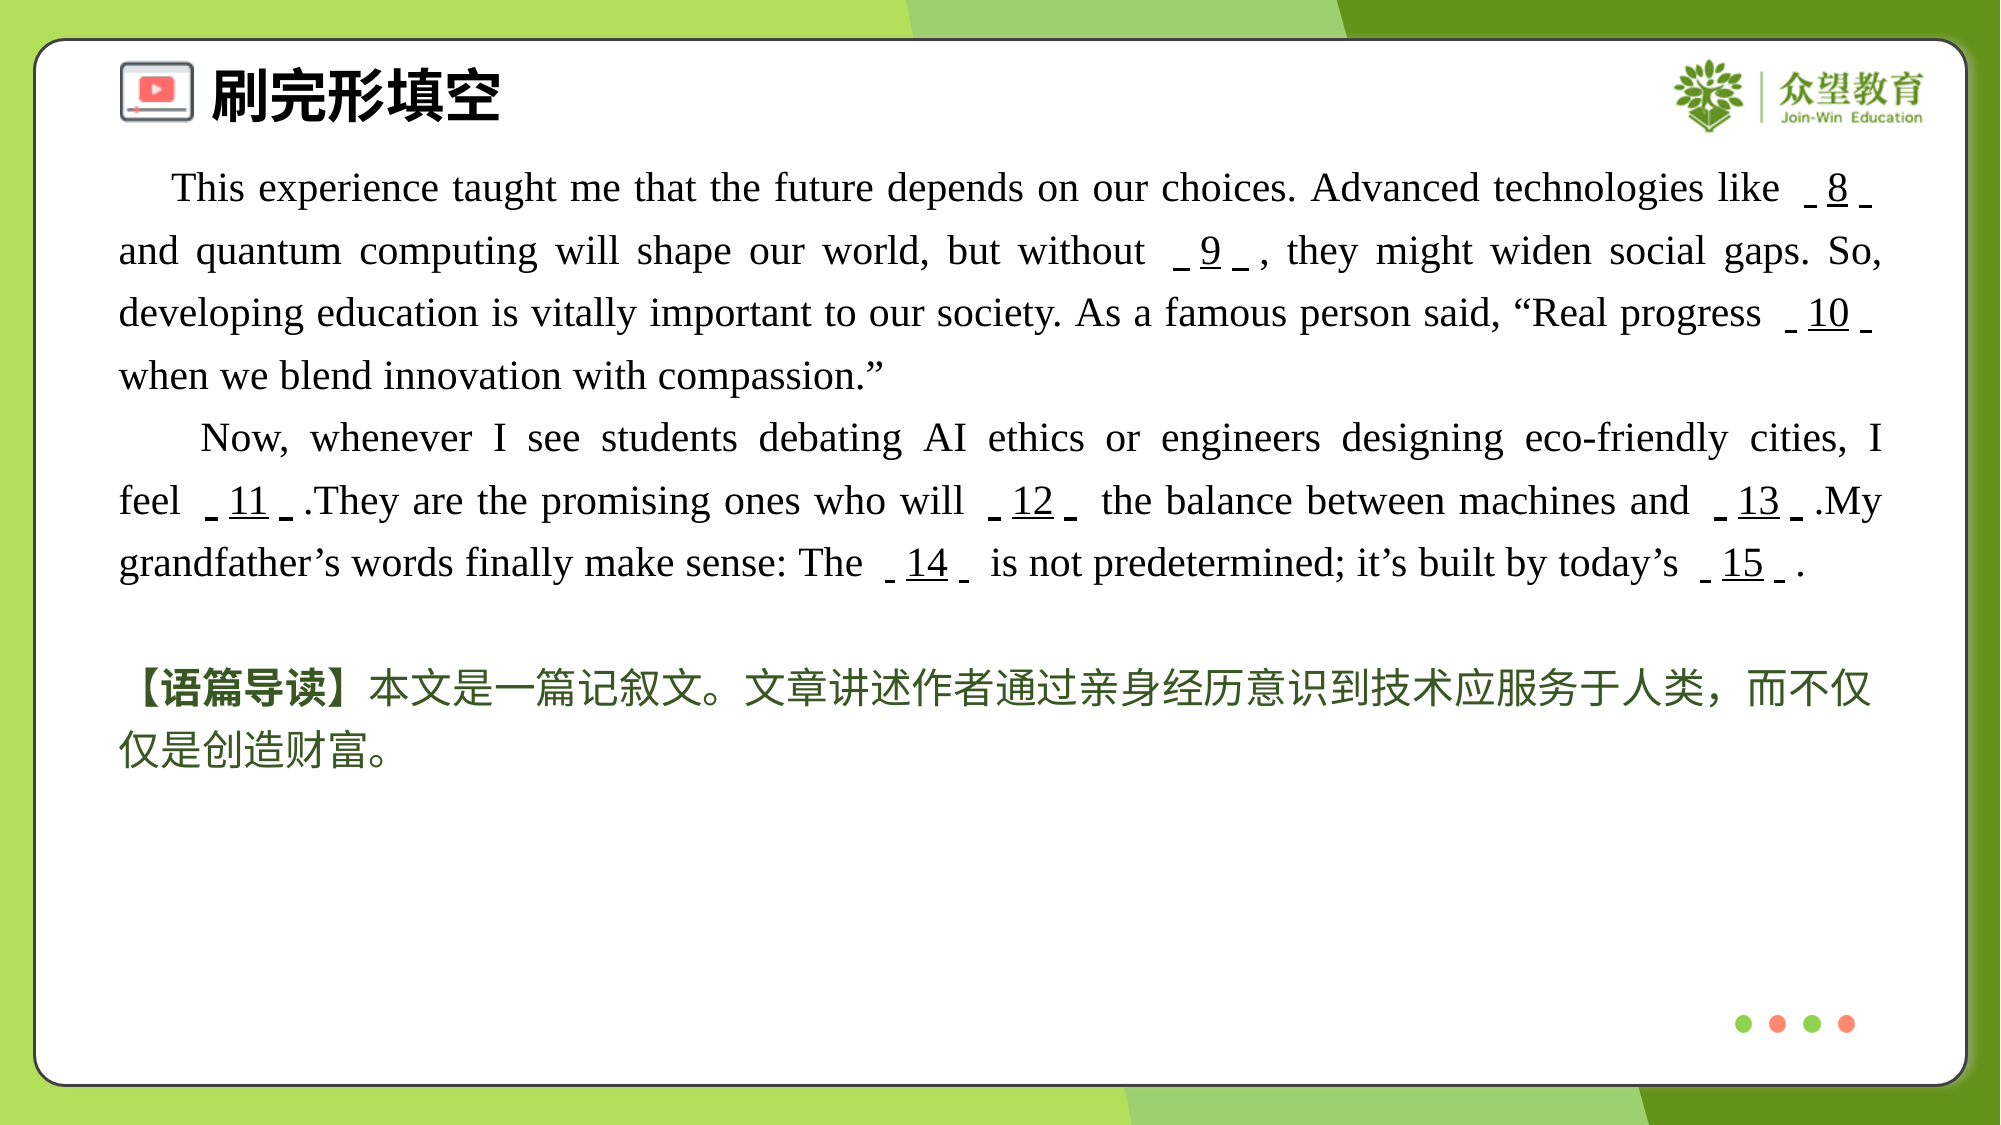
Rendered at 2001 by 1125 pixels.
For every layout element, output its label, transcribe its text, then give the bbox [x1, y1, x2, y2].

text_box 【语篇导读】本文是一篇记叙文。文章讲述作者通过亲身经历意识到技术应服务于人类，而不仅仅是创造财富。 [118, 649, 1883, 770]
text_box This experience taught me that the future depends on our choices. Advanced technologies like . .8. . and quantum computing will shape our world, but without . .9. ., they might widen social gaps. So, developing education is vitally important to our society. As a famous person said, “Real progress . .10. . when we blend innovation with compassion.” Now, whenever I see students debating AI ethics or engineers designing eco-friendly cities, I feel . .11. ..They are the promising ones who will . .12. . the balance between machines and . .13. ..My grandfather’s words finally make sense: The . .14. . is not predetermined; it’s built by today’s . .15. .. [118, 147, 1883, 643]
picture [0, 0, 2000, 1125]
